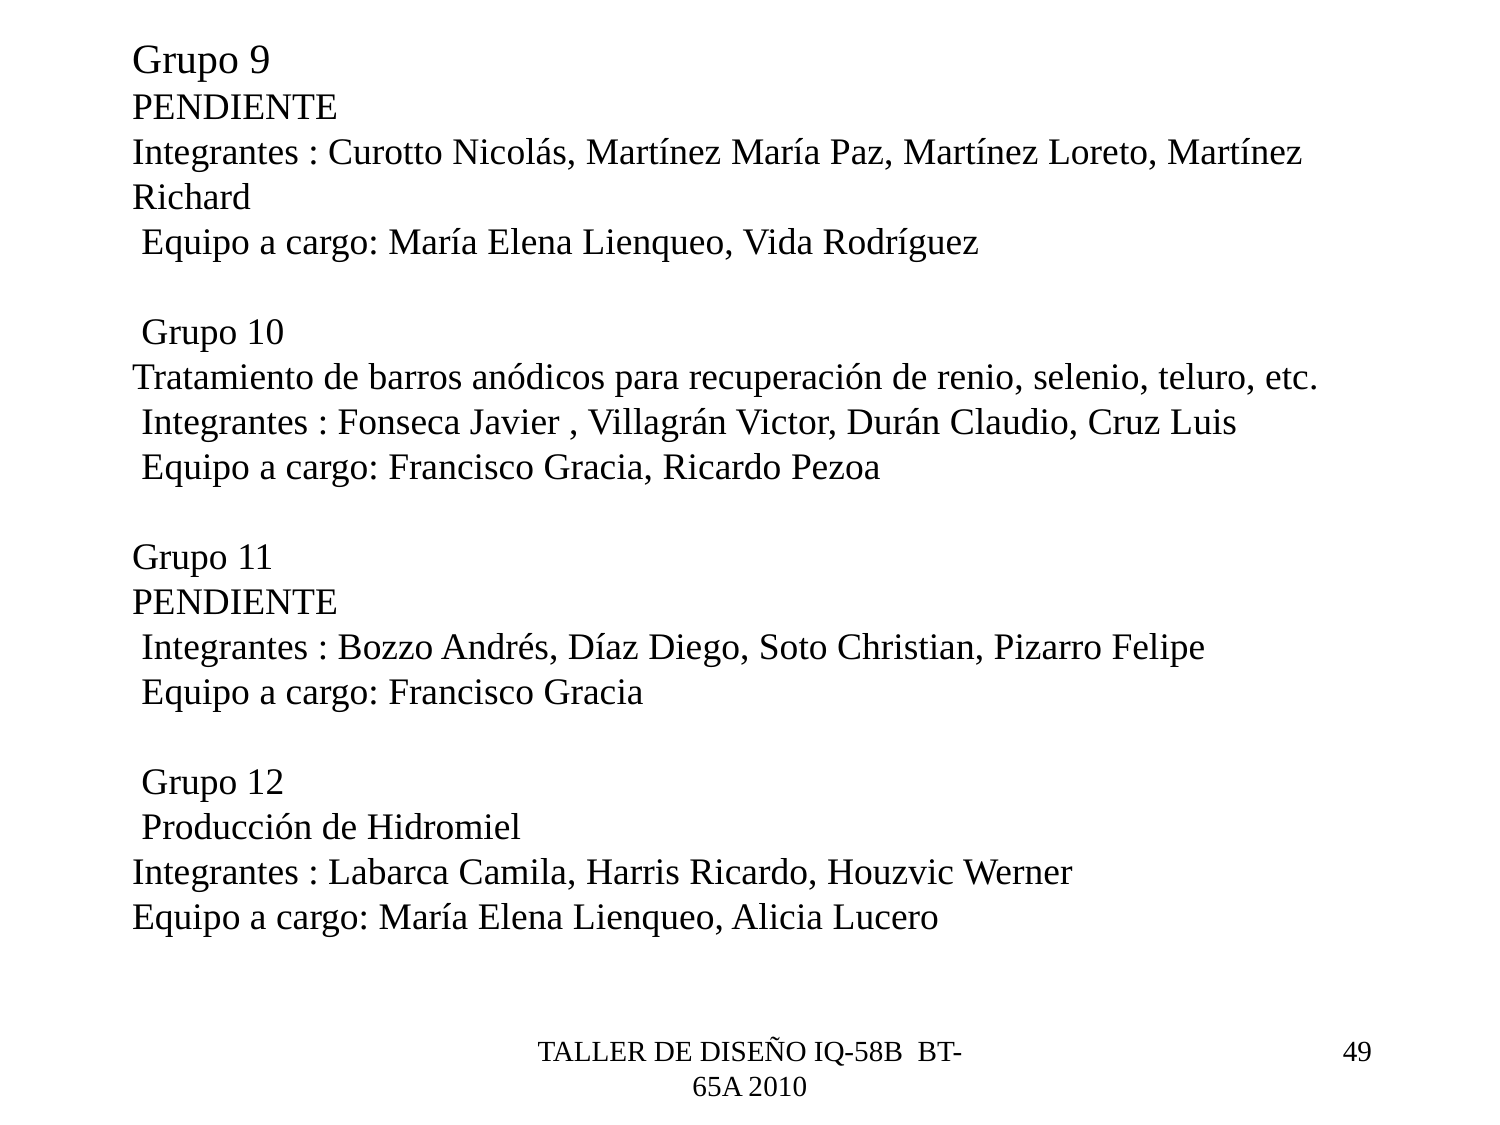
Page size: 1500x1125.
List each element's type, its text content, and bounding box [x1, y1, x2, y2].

title Grupo 9 PENDIENTE Integrantes : Curotto Nicolás, Martínez María Paz, Martínez Loreto, Martínez Richard Equipo a cargo: María Elena Lienqueo, Vida Rodríguez Grupo 10 Tratamiento de barros anódicos para recuperación de renio, selenio, teluro, etc. Integrantes : Fonseca Javier , Villagrán Victor, Durán Claudio, Cruz Luis Equipo a cargo: Francisco Gracia, Ricardo Pezoa Grupo 11 PENDIENTE Integrantes : Bozzo Andrés, Díaz Diego, Soto Christian, Pizarro Felipe Equipo a cargo: Francisco Gracia Grupo 12 Producción de Hidromiel Integrantes : Labarca Camila, Harris Ricardo, Houzvic Werner Equipo a cargo: María Elena Lienqueo, Alicia Lucero [116, 480, 1393, 669]
footer TALLER DE DISEÑO IQ-58B BT-65A 2010 [512, 1024, 988, 1101]
slide_number 49 [1074, 1024, 1388, 1101]
